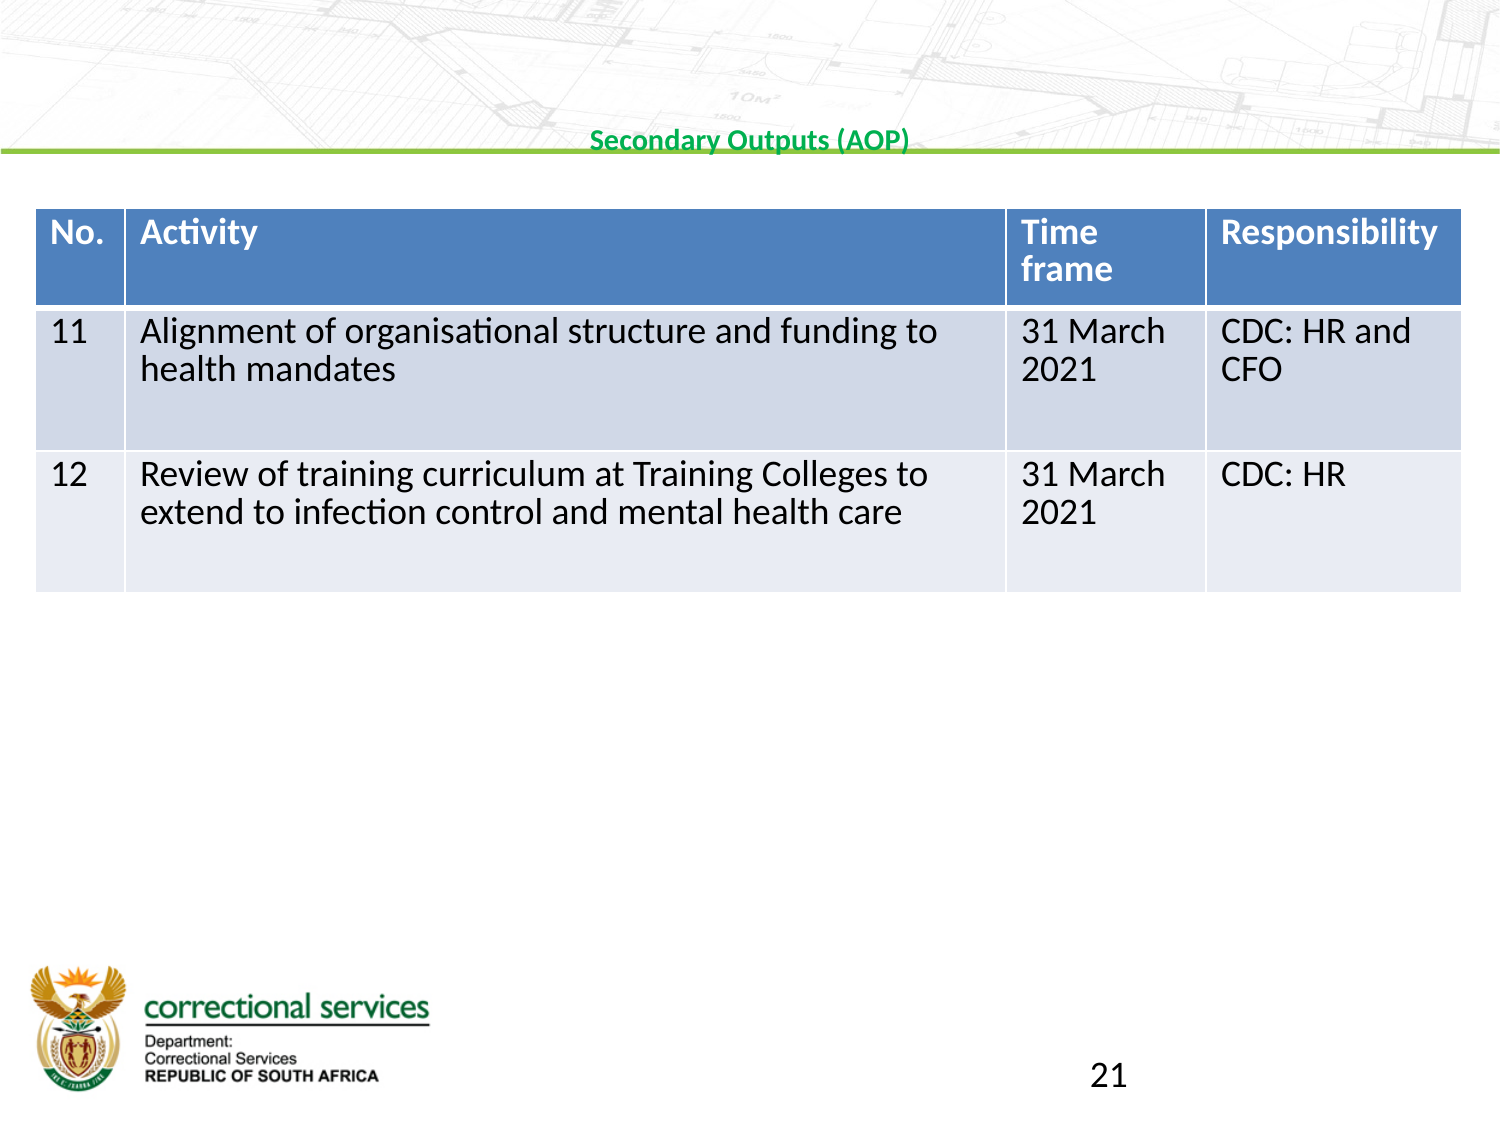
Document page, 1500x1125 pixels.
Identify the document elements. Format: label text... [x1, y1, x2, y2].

table_header No. [36, 209, 124, 305]
table_cell CDC: HR [1207, 452, 1461, 592]
table_cell 31 March 2021 [1007, 452, 1205, 592]
picture [0, 936, 481, 1004]
table_cell 31 March 2021 [1007, 311, 1205, 450]
footer [0, 1004, 1500, 1125]
table_cell 12 [36, 452, 124, 592]
picture [0, 0, 1500, 154]
table_cell 11 [36, 311, 124, 450]
title Secondary Outputs (AOP) [75, 111, 1425, 208]
slide_number 21 [1074, 1042, 1425, 1103]
table_header Responsibility [1207, 209, 1461, 305]
table_header Time frame [1007, 209, 1205, 305]
table_cell CDC: HR and CFO [1207, 311, 1461, 450]
table_cell Alignment of organisational structure and funding to health mandates [126, 311, 1005, 450]
table_cell Review of training curriculum at Training Colleges to extend to infection control and mental health care [126, 452, 1005, 592]
table_header Activity [126, 209, 1005, 305]
